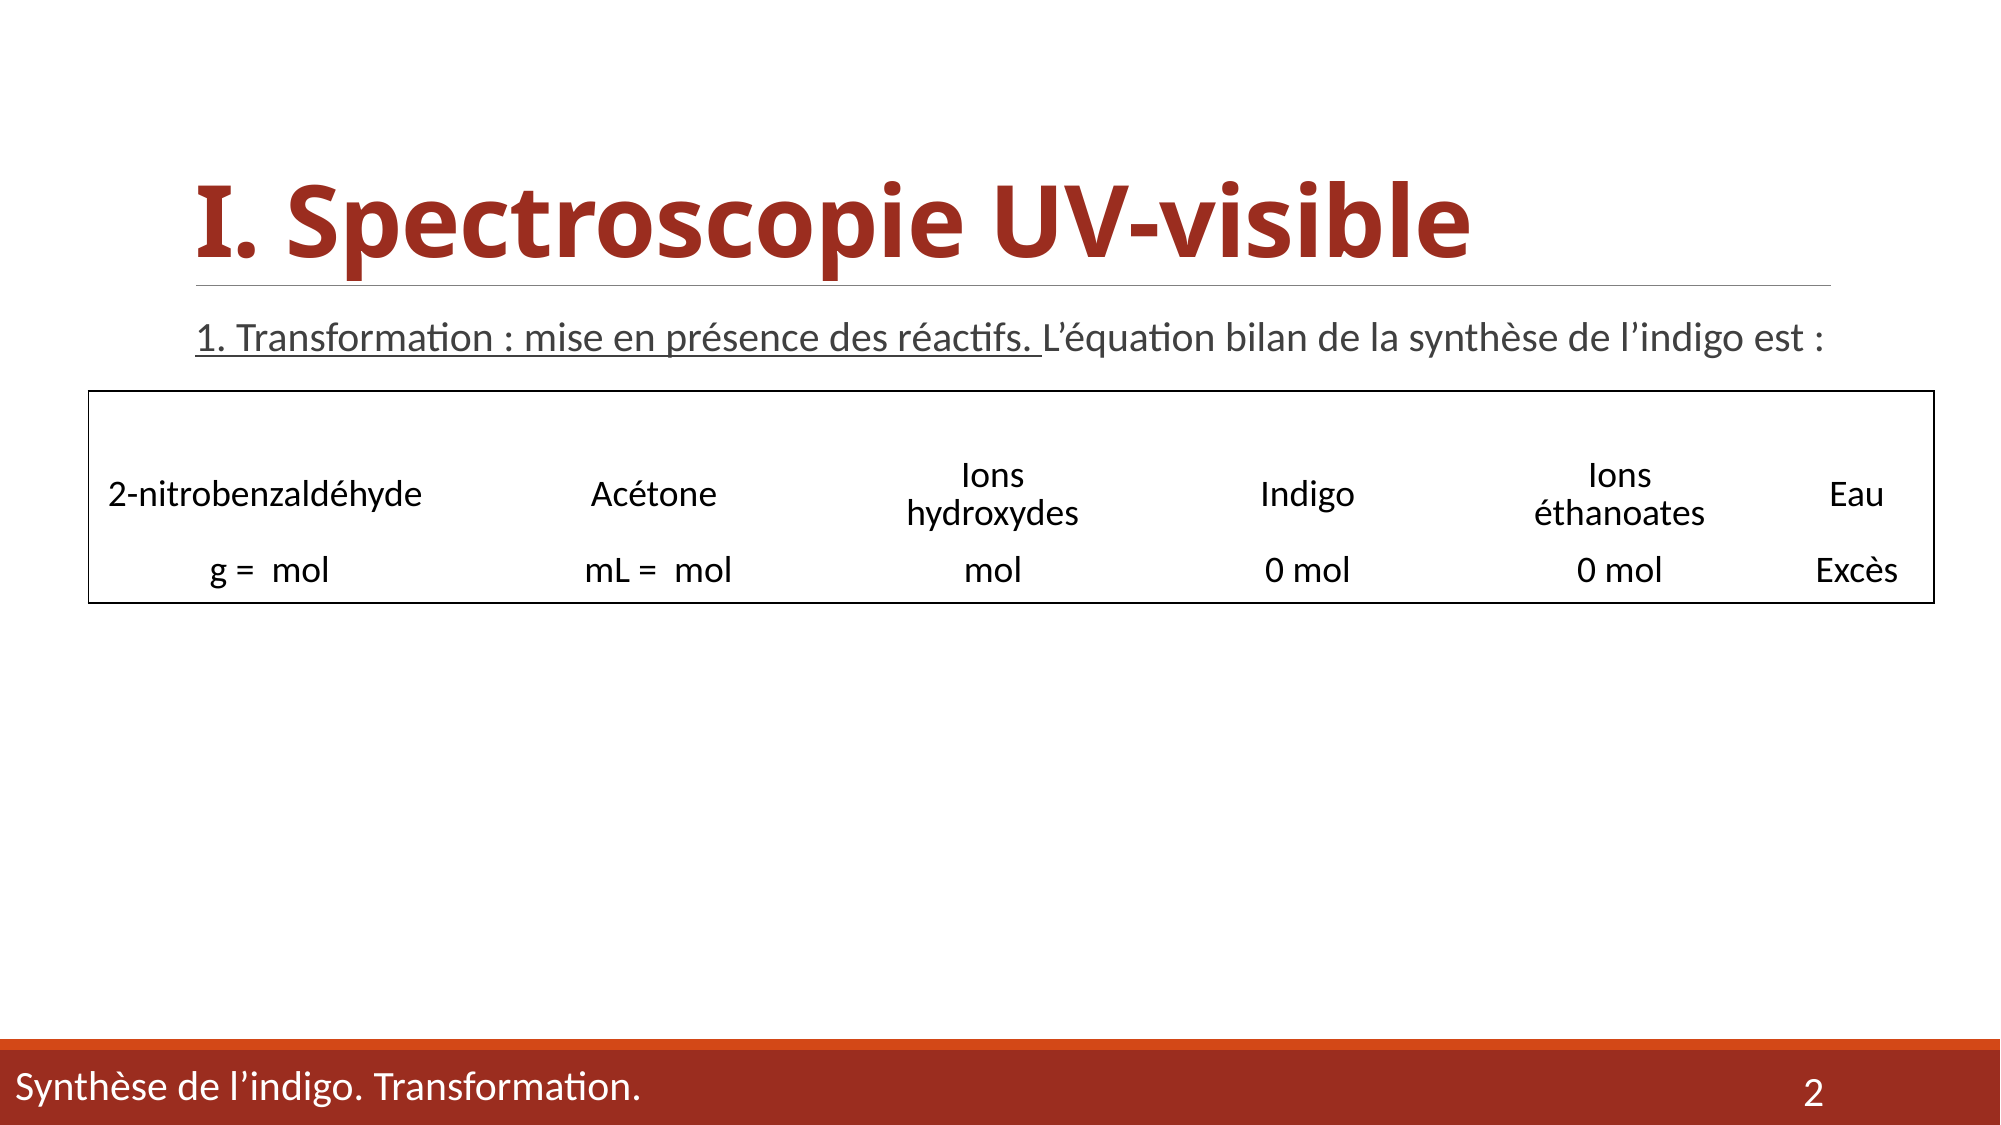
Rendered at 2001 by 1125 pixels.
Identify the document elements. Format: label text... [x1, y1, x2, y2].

slide_number 2 [1624, 1059, 1840, 1120]
title I. Spectroscopie UV-visible [180, 47, 1830, 285]
text_box 1. Transformation : mise en présence des réactifs. L’équation bilan de la synthèse de l’indigo est : [179, 308, 1840, 371]
list Synthèse de l’indigo. Transformation. [0, 1056, 1771, 1125]
